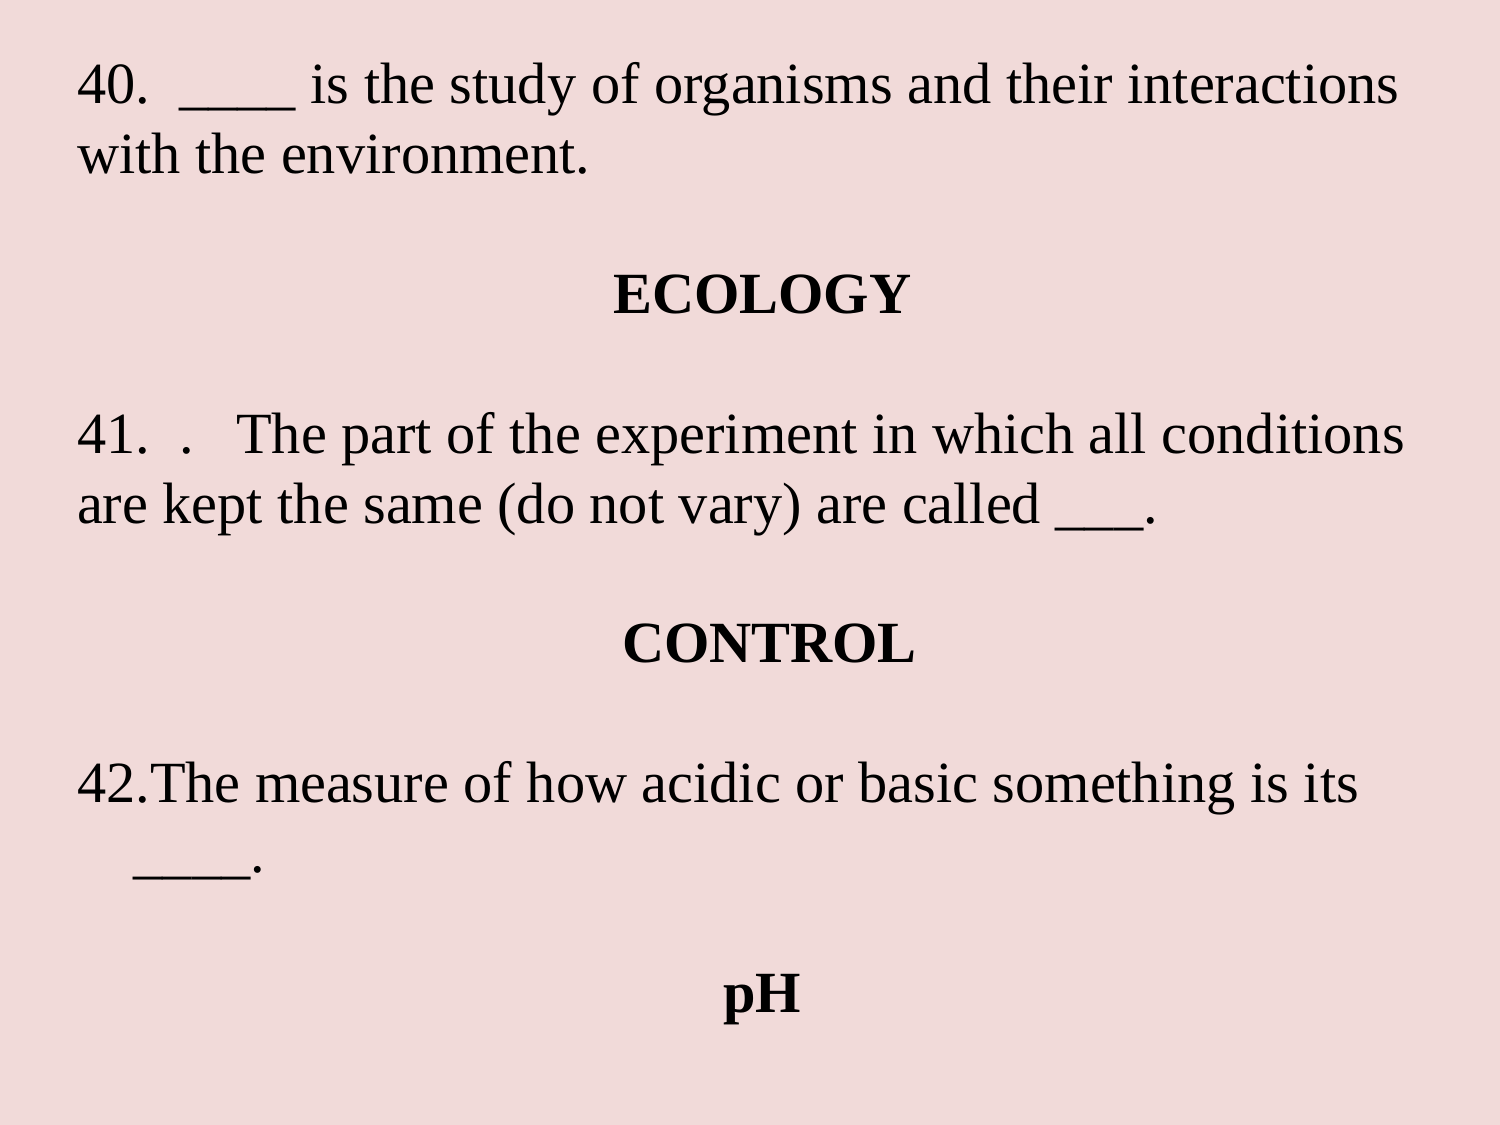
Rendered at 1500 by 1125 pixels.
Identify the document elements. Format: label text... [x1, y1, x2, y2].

text_box 40. ____ is the study of organisms and their interactions with the environment. ECOLOGY 41. . The part of the experiment in which all conditions are kept the same (do not vary) are called ___. CONTROL The measure of how acidic or basic something is its ____. pH [62, 37, 1463, 1077]
